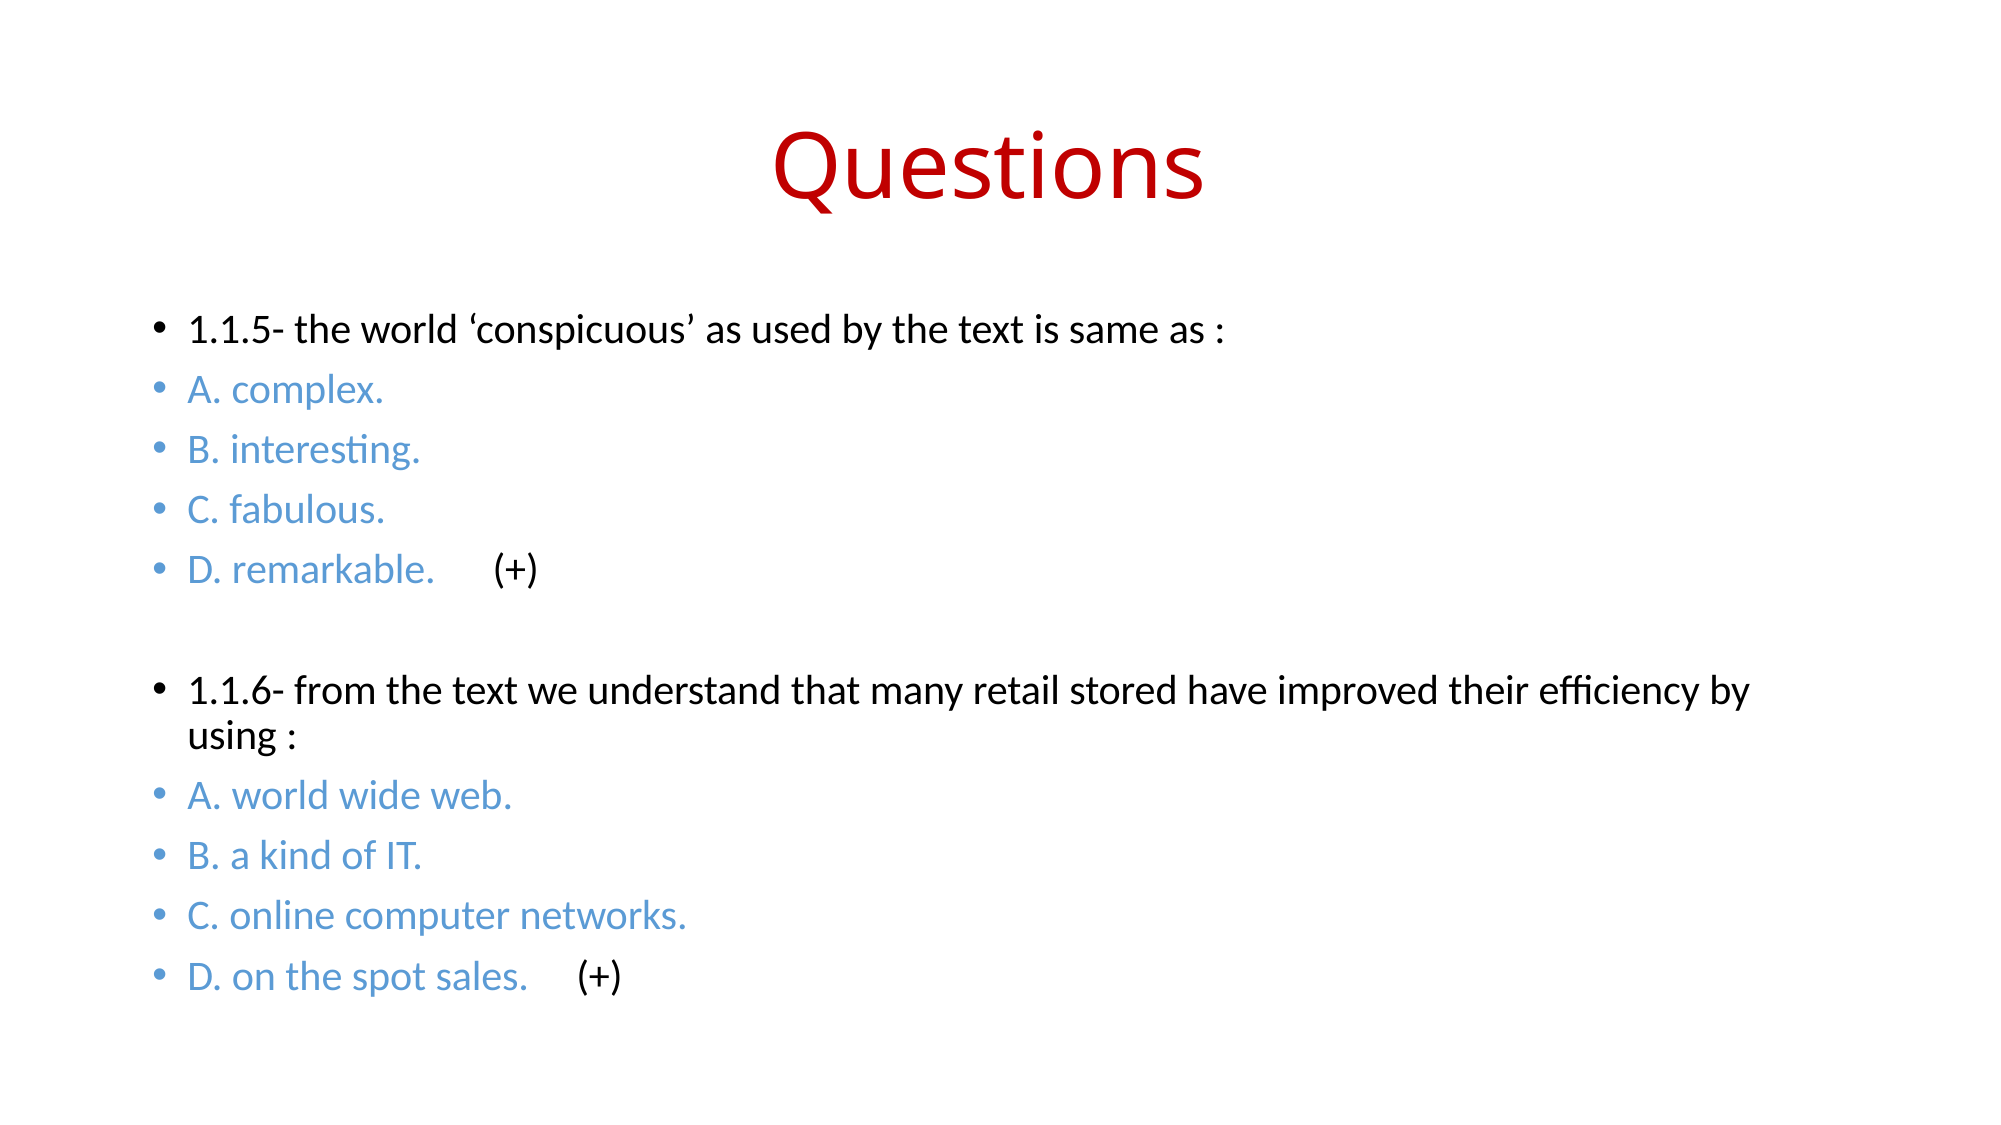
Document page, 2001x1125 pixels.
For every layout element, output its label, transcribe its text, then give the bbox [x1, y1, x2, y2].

title Questions [137, 59, 1863, 278]
list 1.1.5- the world ‘conspicuous’ as used by the text is same as : A. complex. B. interesting. C. fabulous. D. remarkable. (+) 1.1.6- from the text we understand that many retail stored have improved their efficiency by using : A. world wide web. B. a kind of IT. C. online computer networks. D. on the spot sales. (+) [137, 299, 1863, 1014]
